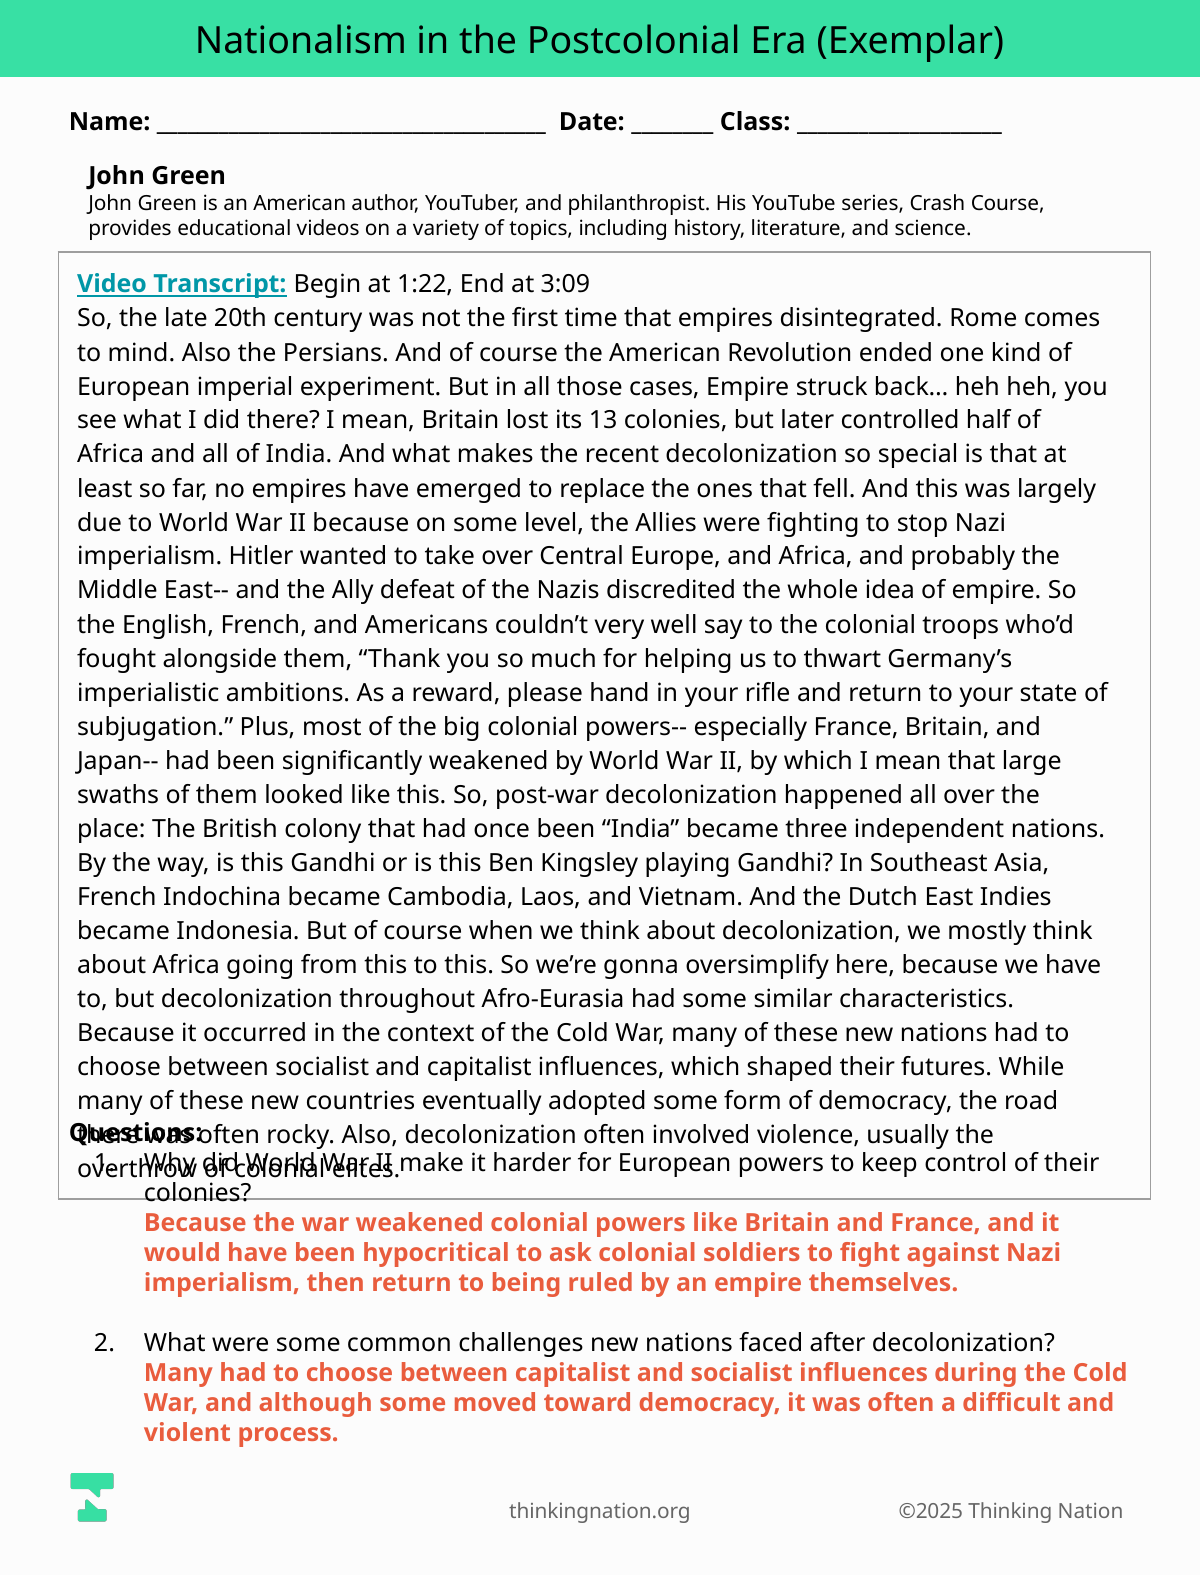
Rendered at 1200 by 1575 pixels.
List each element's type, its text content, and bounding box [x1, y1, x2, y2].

table_header Video Transcript: Begin at 1:22, End at 3:09 So, the late 20th century was not the first time that empires disintegrated. Rome comes to mind. Also the Persians. And of course the American Revolution ended one kind of European imperial experiment. But in all those cases, Empire struck back… heh heh, you see what I did there? I mean, Britain lost its 13 colonies, but later controlled half of Africa and all of India. And what makes the recent decolonization so special is that at least so far, no empires have emerged to replace the ones that fell. And this was largely due to World War II because on some level, the Allies were fighting to stop Nazi imperialism. Hitler wanted to take over Central Europe, and Africa, and probably the Middle East-- and the Ally defeat of the Nazis discredited the whole idea of empire. So the English, French, and Americans couldn’t very well say to the colonial troops who’d fought alongside them, “Thank you so much for helping us to thwart Germany’s imperialistic ambitions. As a reward, please hand in your rifle and return to your state of subjugation.” Plus, most of the big colonial powers-- especially France, Britain, and Japan-- had been significantly weakened by World War II, by which I mean that large swaths of them looked like this. So, post-war decolonization happened all over the place: The British colony that had once been “India” became three independent nations. By the way, is this Gandhi or is this Ben Kingsley playing Gandhi? In Southeast Asia, French Indochina became Cambodia, Laos, and Vietnam. And the Dutch East Indies became Indonesia. But of course when we think about decolonization, we mostly think about Africa going from this to this. So we’re gonna oversimplify here, because we have to, but decolonization throughout Afro-Eurasia had some similar characteristics. Because it occurred in the context of the Cold War, many of these new nations had to choose between socialist and capitalist influences, which shaped their futures. While many of these new countries eventually adopted some form of democracy, the road there was often rocky. Also, decolonization often involved violence, usually the overthrow of colonial elites. [59, 253, 1150, 1198]
text_box ©2025 Thinking Nation [854, 1483, 1139, 1532]
text_box Name: ______________________________________ Date: ________ Class: ____________________ [53, 90, 1146, 150]
text_box Questions: Why did World War II make it harder for European powers to keep control of their colonies? Because the war weakened colonial powers like Britain and France, and it would have been hypocritical to ask colonial soldiers to fight against Nazi imperialism, then return to being ruled by an empire themselves. What were some common challenges new nations faced after decolonization? Many had to choose between capitalist and socialist influences during the Cold War, and although some moved toward democracy, it was often a difficult and violent process. [53, 1101, 1146, 1464]
picture [58, 1463, 126, 1531]
text_box thinkingnation.org [457, 1483, 742, 1532]
text_box John Green John Green is an American author, YouTuber, and philanthropist. His YouTube series, Crash Course, provides educational videos on a variety of topics, including history, literature, and science. [70, 150, 1139, 246]
text_box Nationalism in the Postcolonial Era (Exemplar) [0, 0, 1200, 77]
